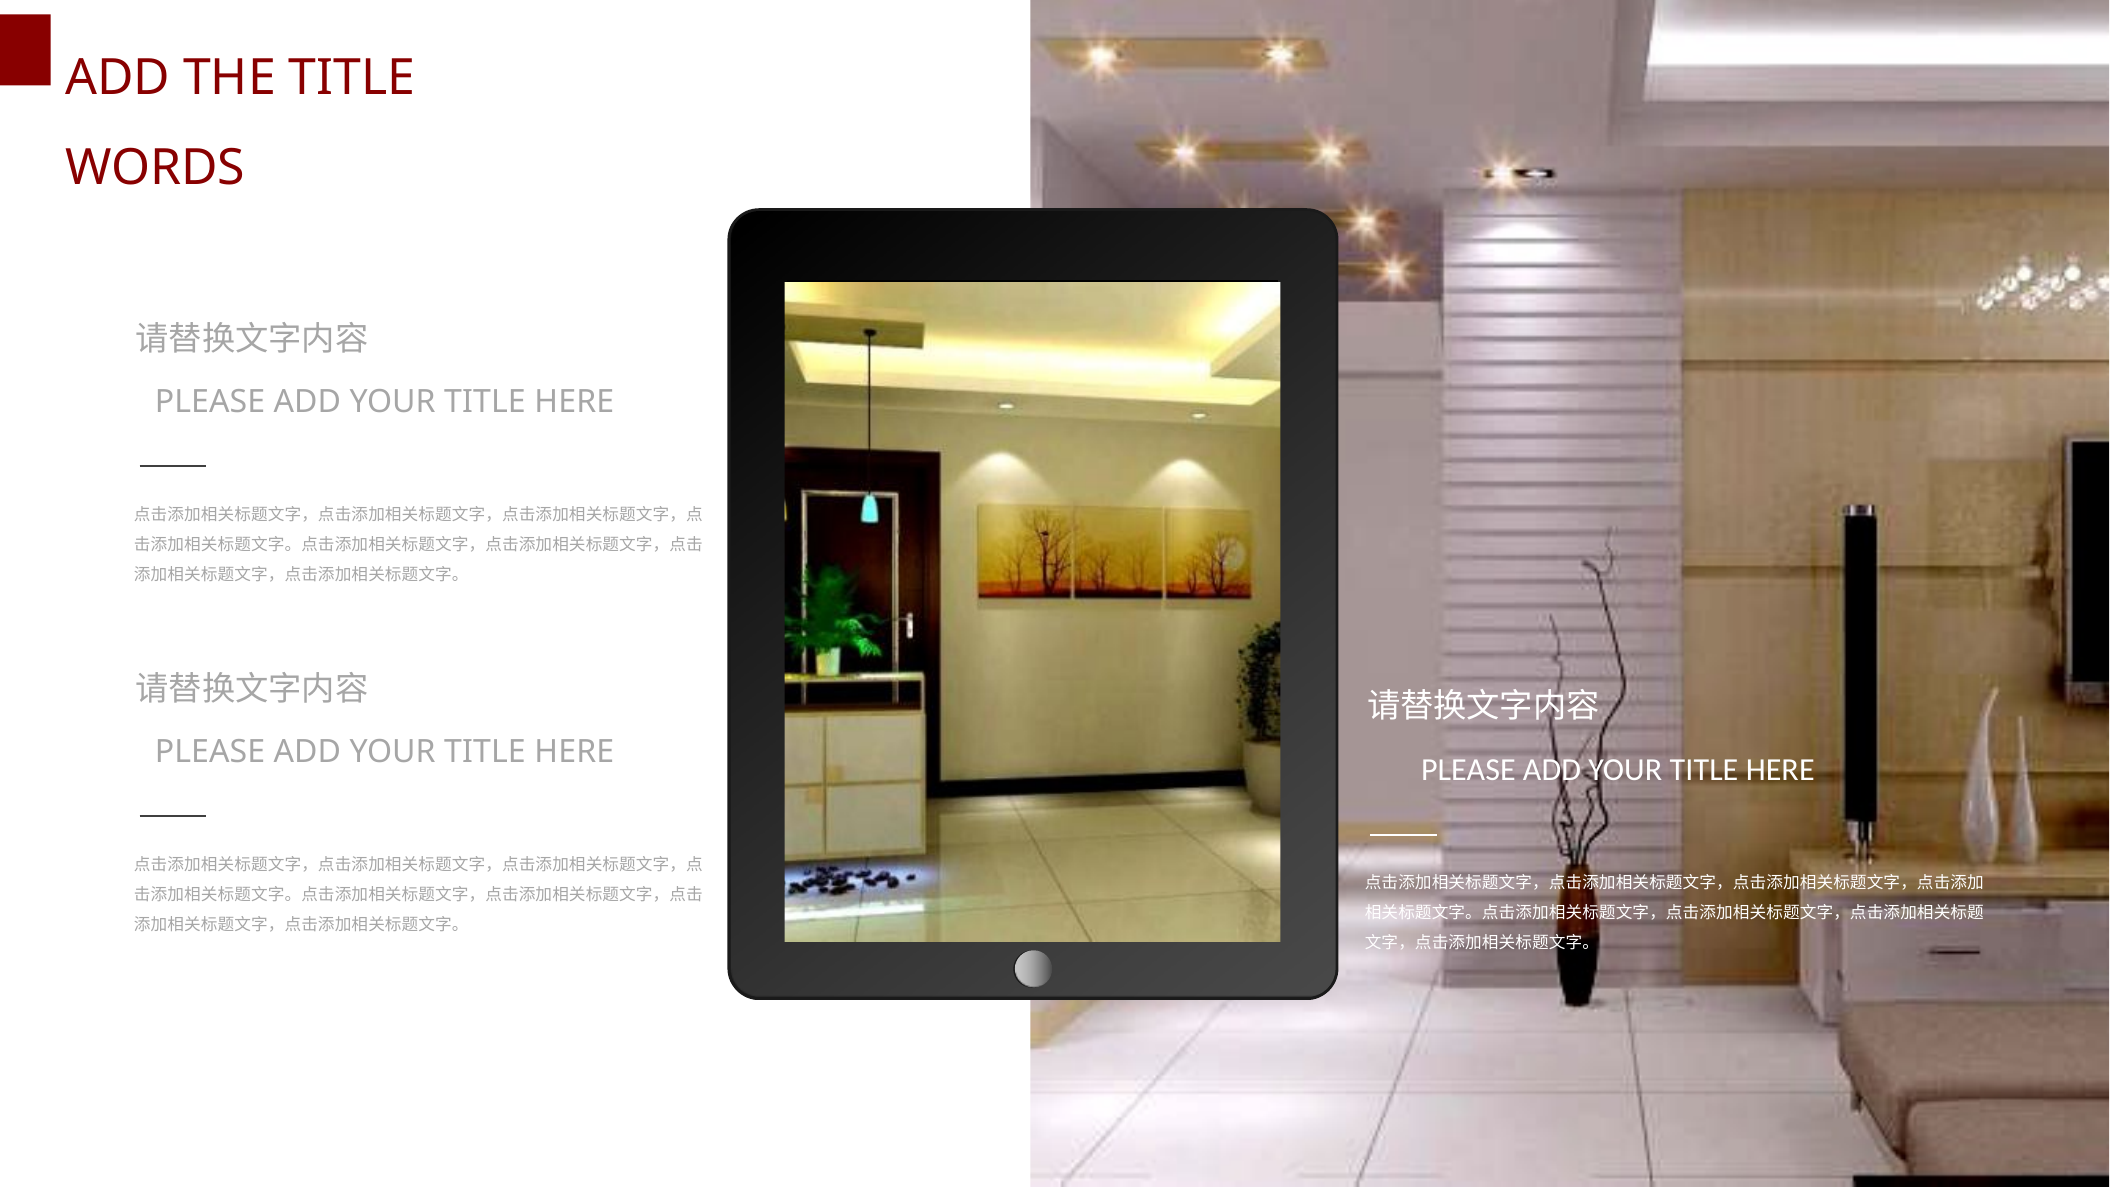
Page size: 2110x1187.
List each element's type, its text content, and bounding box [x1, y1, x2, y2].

text_box [1029, 0, 2110, 1187]
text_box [726, 208, 1339, 1000]
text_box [119, 659, 727, 943]
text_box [1349, 676, 2000, 961]
text_box ADD THE TITLE WORDS [50, 7, 583, 202]
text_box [119, 309, 727, 593]
